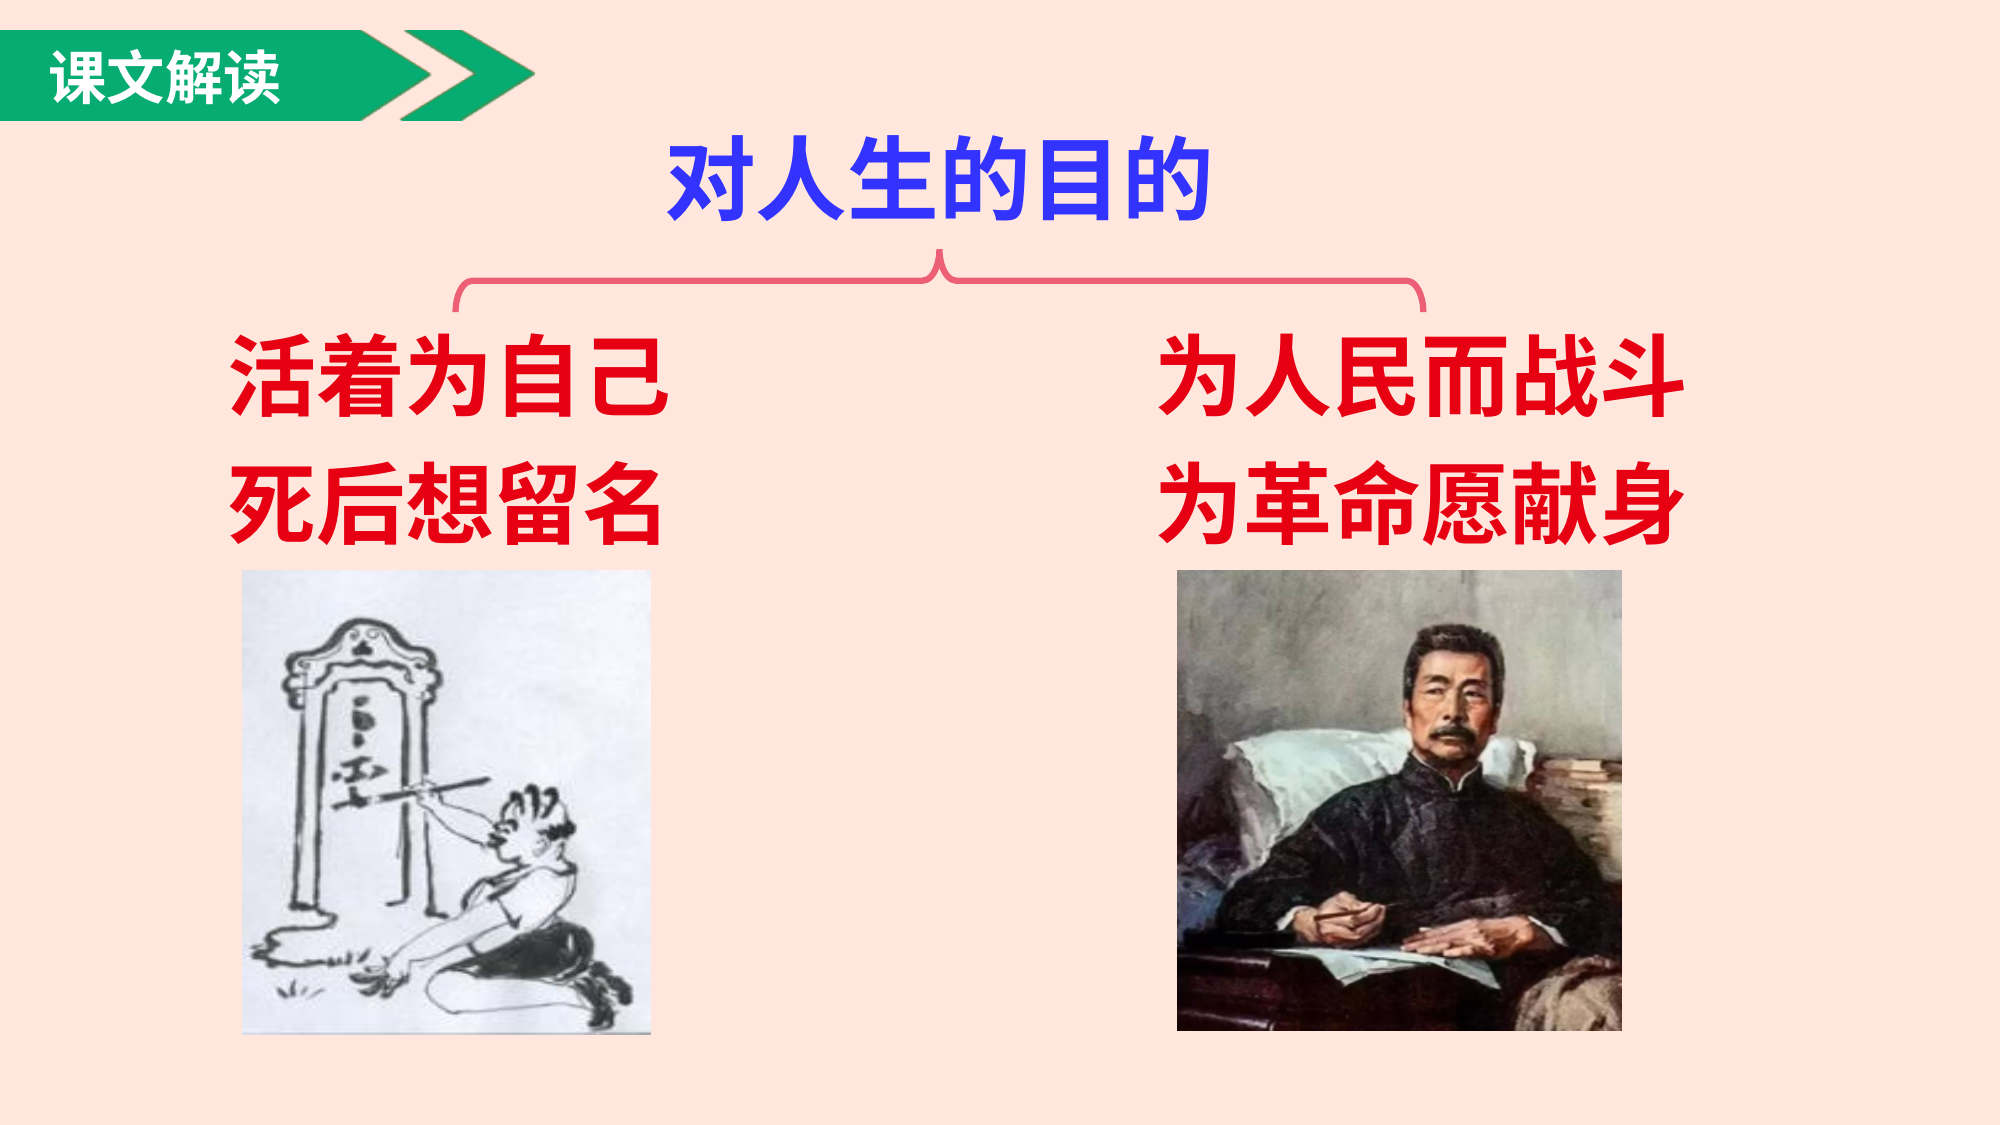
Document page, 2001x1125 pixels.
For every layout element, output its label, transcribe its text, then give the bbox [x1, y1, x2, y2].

picture [1177, 570, 1622, 1031]
text_box 课文解读 [33, 33, 325, 119]
text_box 活着为自己 死后想留名 [212, 291, 883, 563]
text_box 为人民而战斗 为革命愿献身 [1139, 291, 1786, 563]
text_box [455, 249, 1424, 313]
picture [0, 30, 535, 121]
text_box 对人生的目的 [608, 114, 1271, 239]
picture [241, 570, 651, 1036]
